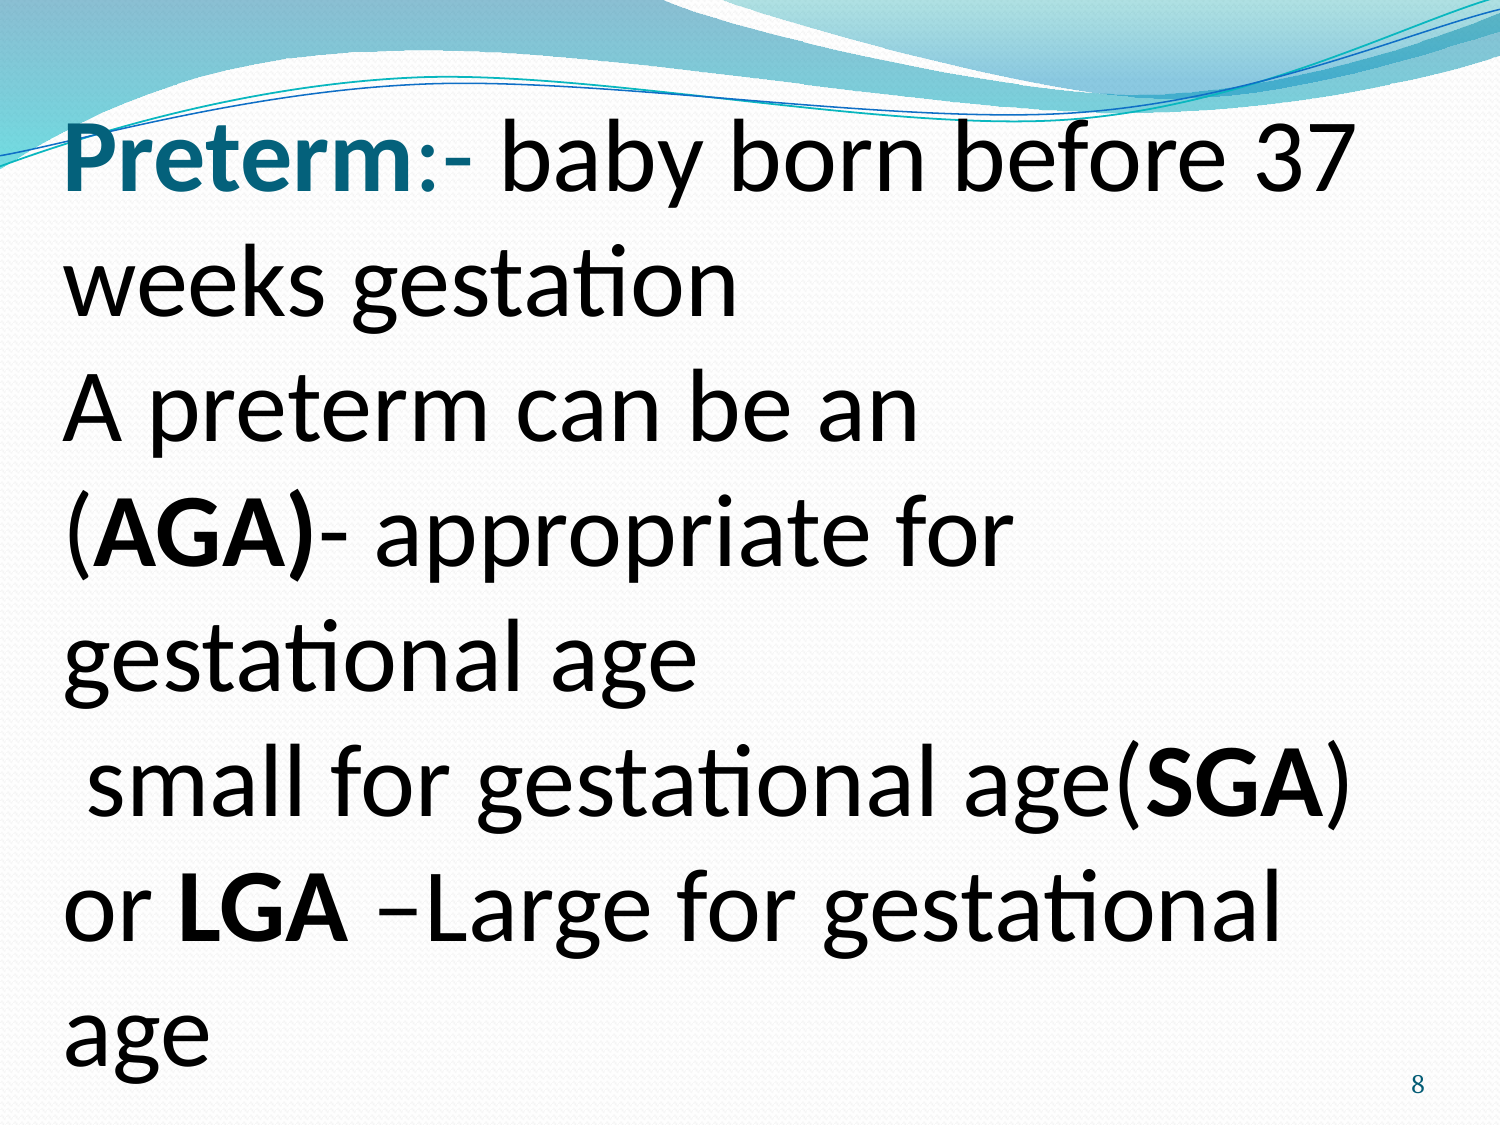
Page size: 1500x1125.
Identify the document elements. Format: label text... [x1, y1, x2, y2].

title Preterm:- baby born before 37 weeks gestation A preterm can be an (AGA)- appropriate for gestational age small for gestational age(SGA) or LGA –Large for gestational age [62, 50, 1425, 1088]
slide_number 8 [1299, 1042, 1425, 1103]
